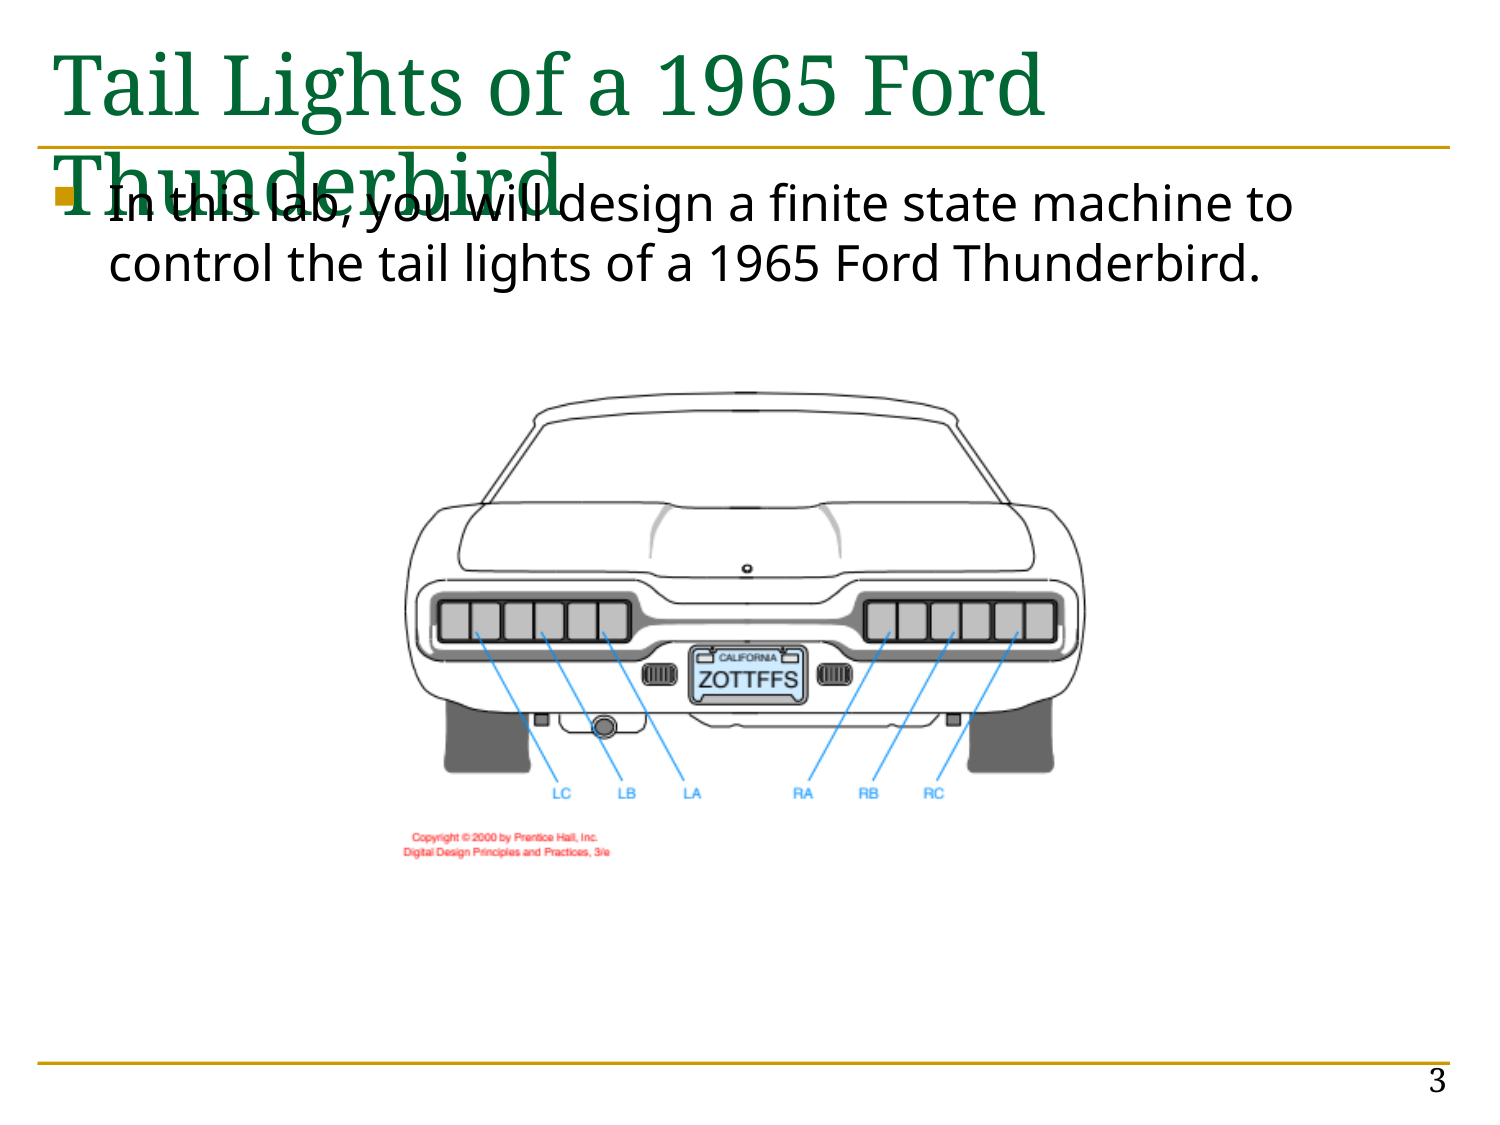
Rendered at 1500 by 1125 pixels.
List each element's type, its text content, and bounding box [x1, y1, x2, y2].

picture [400, 387, 1088, 901]
title Tail Lights of a 1965 Ford Thunderbird [37, 24, 1450, 163]
list In this lab, you will design a finite state machine to control the tail lights of a 1965 Ford Thunderbird. [37, 163, 1450, 1016]
slide_number 3 [1111, 1036, 1462, 1112]
